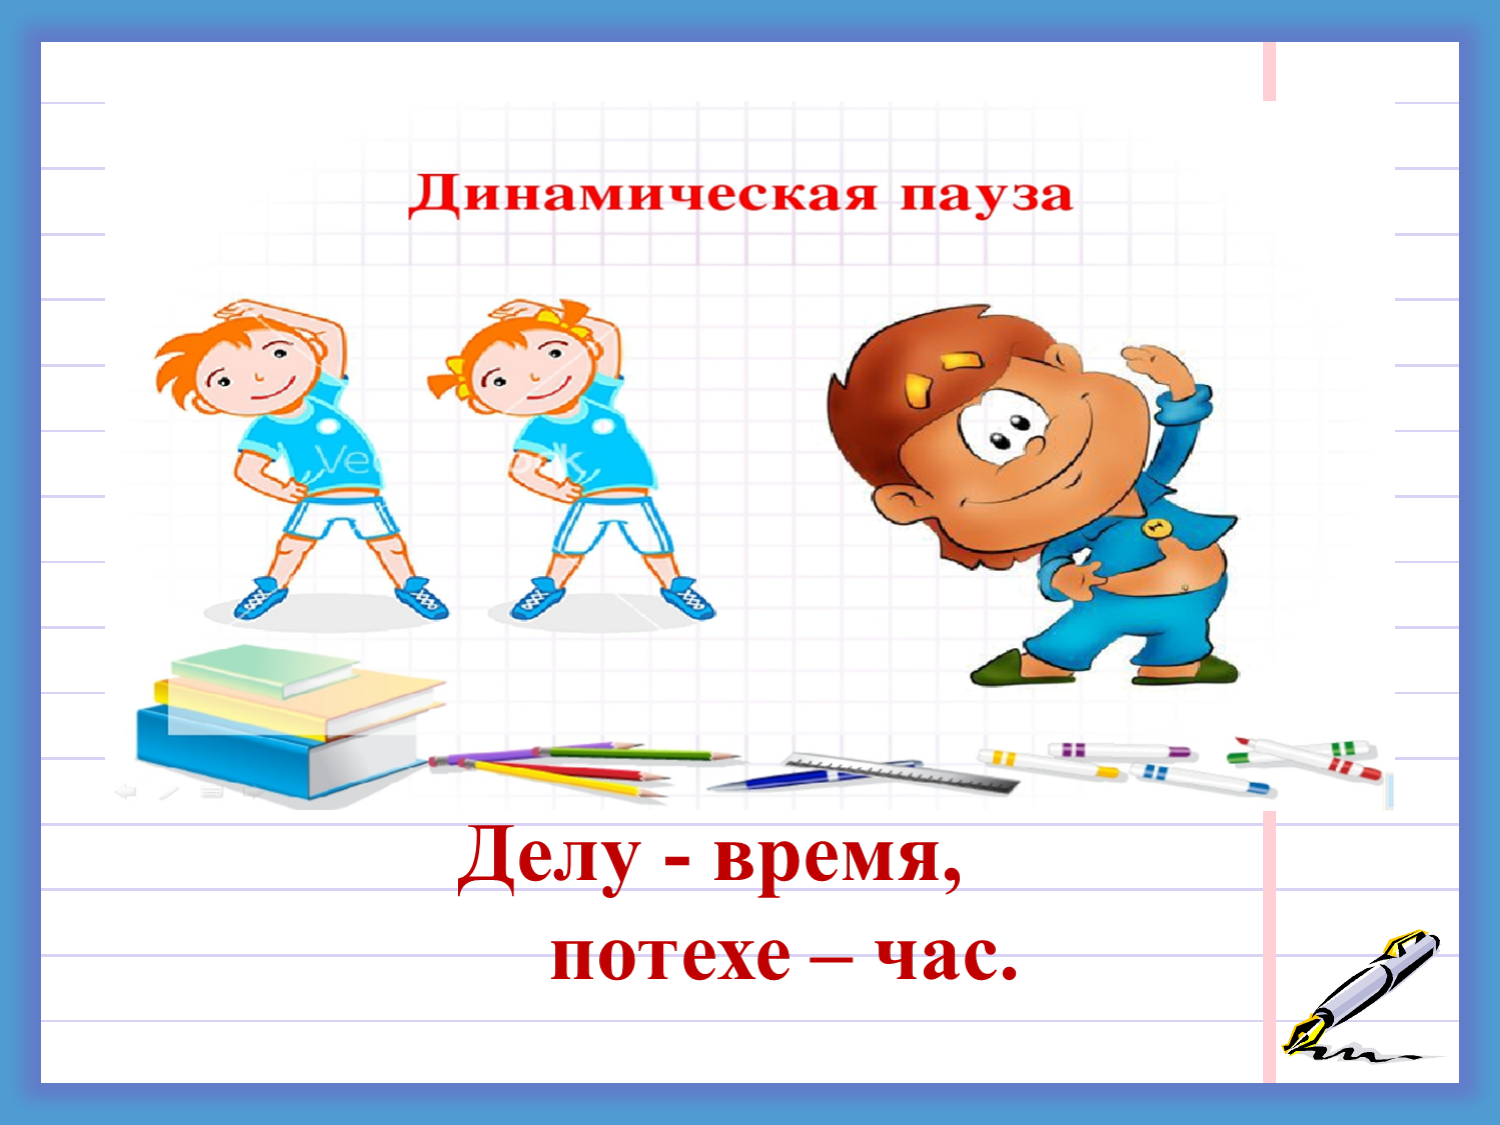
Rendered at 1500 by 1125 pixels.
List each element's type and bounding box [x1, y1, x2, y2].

picture [41, 42, 1459, 1083]
